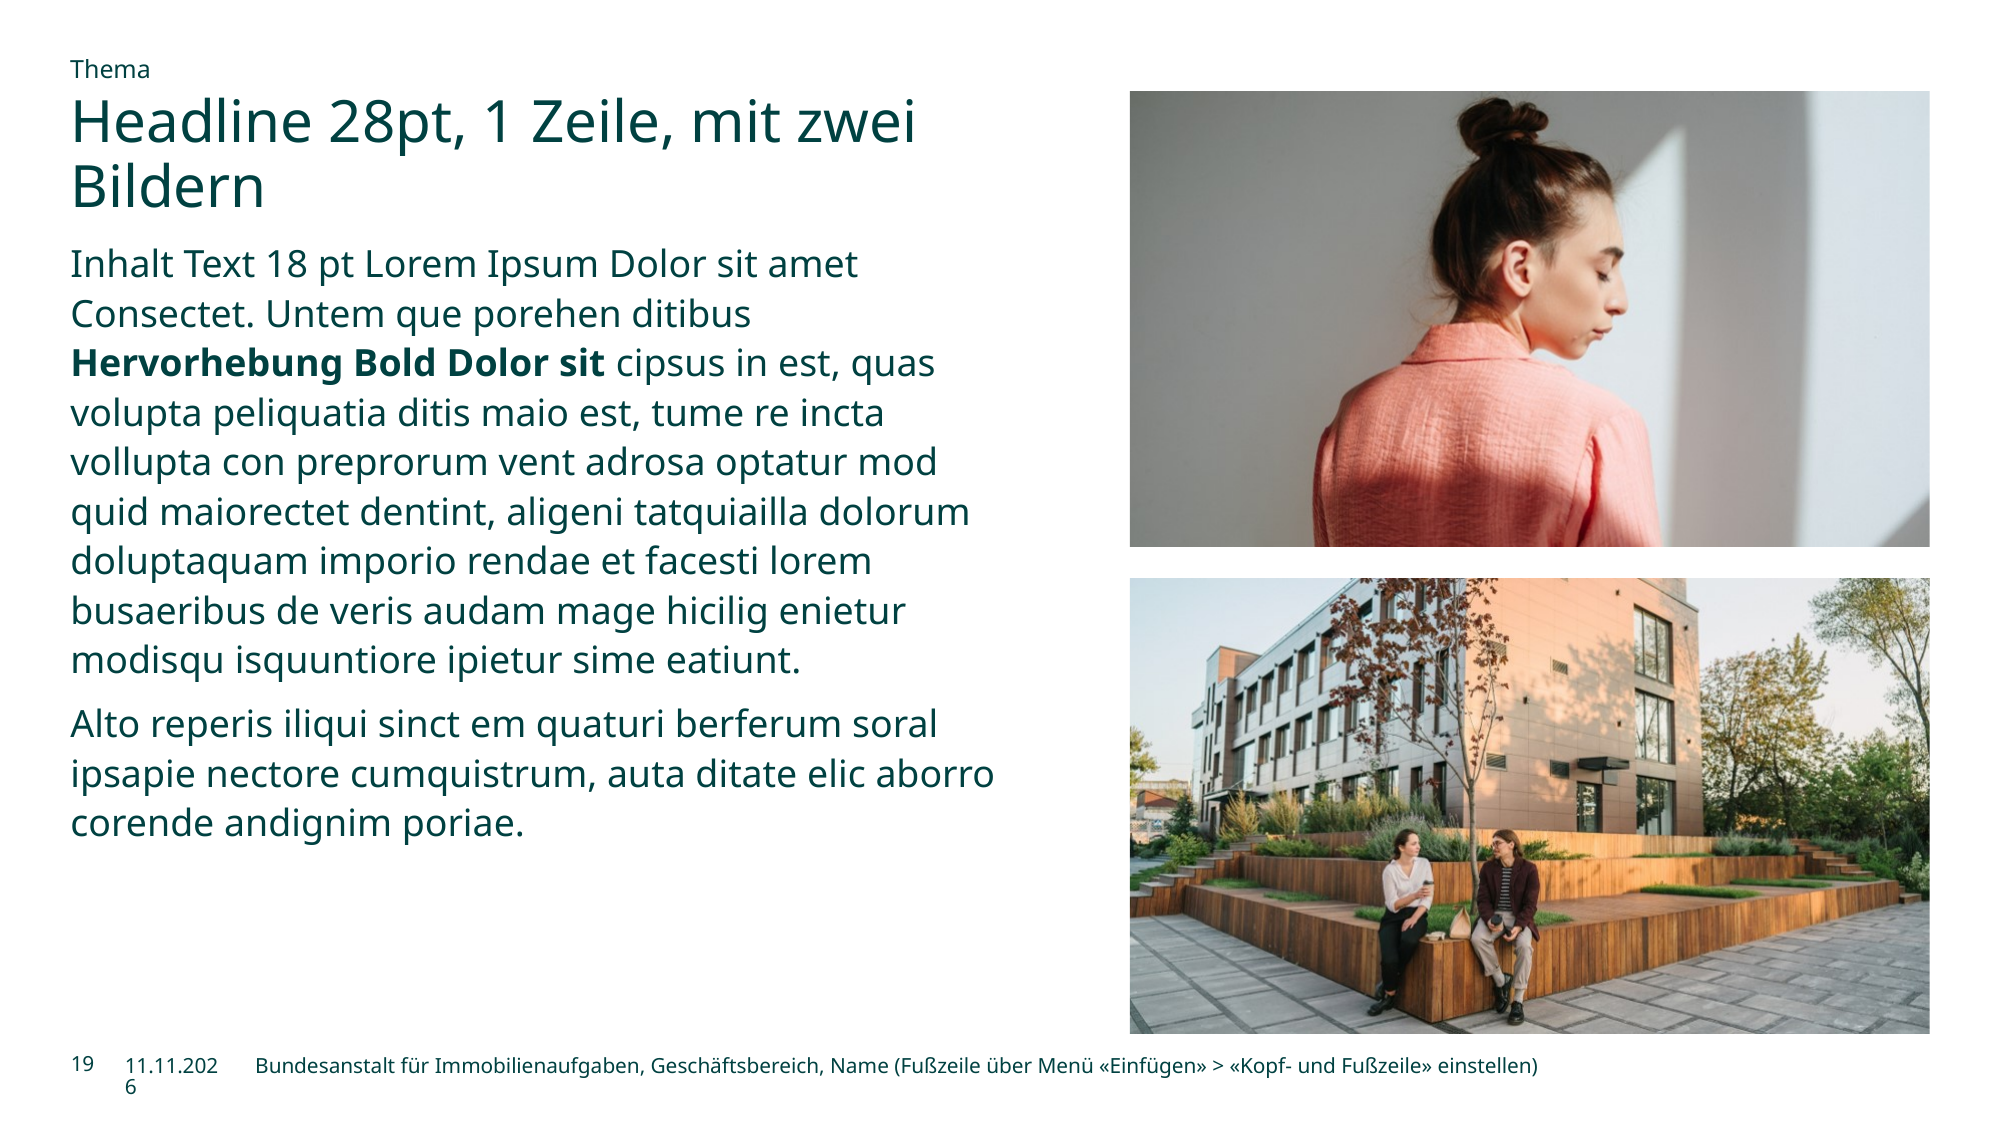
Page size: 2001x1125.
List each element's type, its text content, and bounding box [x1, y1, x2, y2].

title Headline 28pt, 1 Zeile, mit zwei Bildern [70, 91, 1027, 234]
slide_number 19 [70, 1052, 119, 1077]
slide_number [124, 1052, 226, 1077]
picture [1129, 578, 1931, 1034]
picture [1129, 90, 1931, 547]
list Inhalt Text 18 pt Lorem Ipsum Dolor sit amet Consectet. Untem que porehen ditibus Hervorhebung Bold Dolor sit cipsus in est, quas volupta peliquatia ditis maio est, tume re incta vollupta con preprorum vent adrosa optatur mod quid maiorectet dentint, aligeni tatquiailla dolorum doluptaquam imporio rendae et facesti lorem busaeribus de veris audam mage hicilig enietur modisqu isquuntiore ipietur sime eatiunt. Alto reperis iliqui sinct em quaturi berferum soral ipsapie nectore cumquistrum, auta ditate elic aborro corende andignim poriae. [70, 235, 1027, 1034]
list Thema [70, 50, 1931, 80]
footer Bundesanstalt für Immobilienaufgaben, Geschäftsbereich, Name (Fußzeile über Menü «Einfügen» > «Kopf- und Fußzeile» einstellen) [255, 1052, 1933, 1077]
